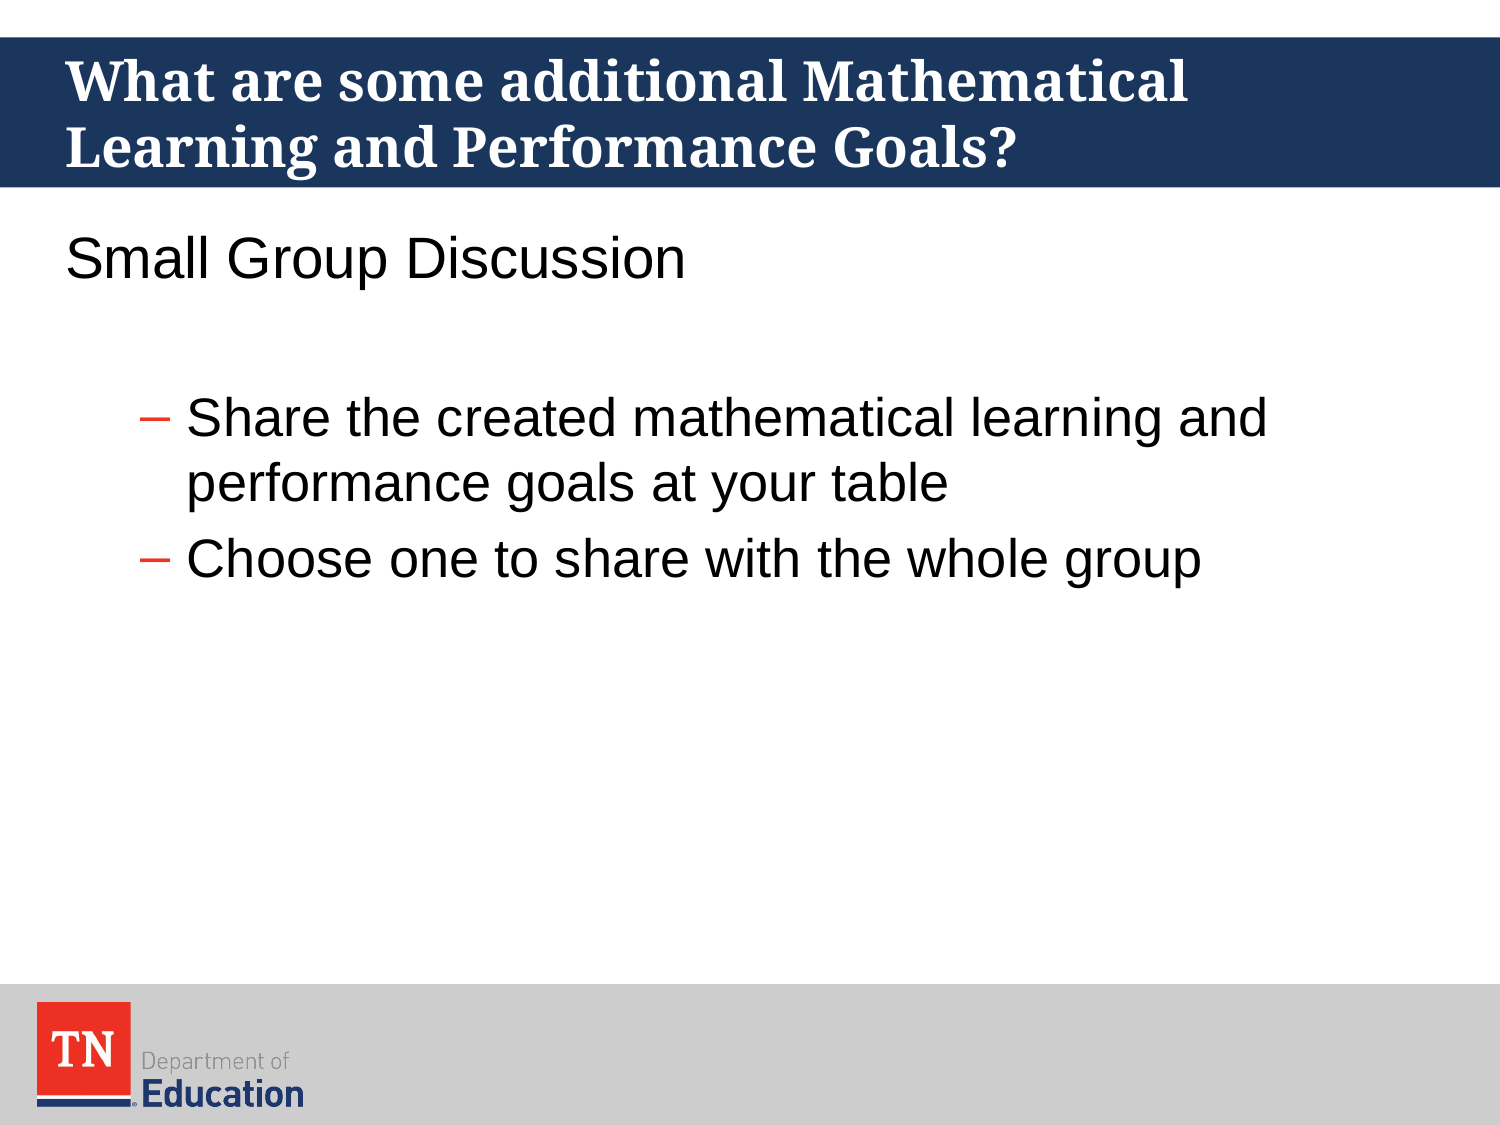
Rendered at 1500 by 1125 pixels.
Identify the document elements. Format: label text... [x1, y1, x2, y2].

picture [37, 1002, 303, 1107]
title What are some additional Mathematical Learning and Performance Goals? [50, 37, 1413, 188]
list Small Group Discussion Share the created mathematical learning and performance goals at your table Choose one to share with the whole group [50, 212, 1425, 955]
